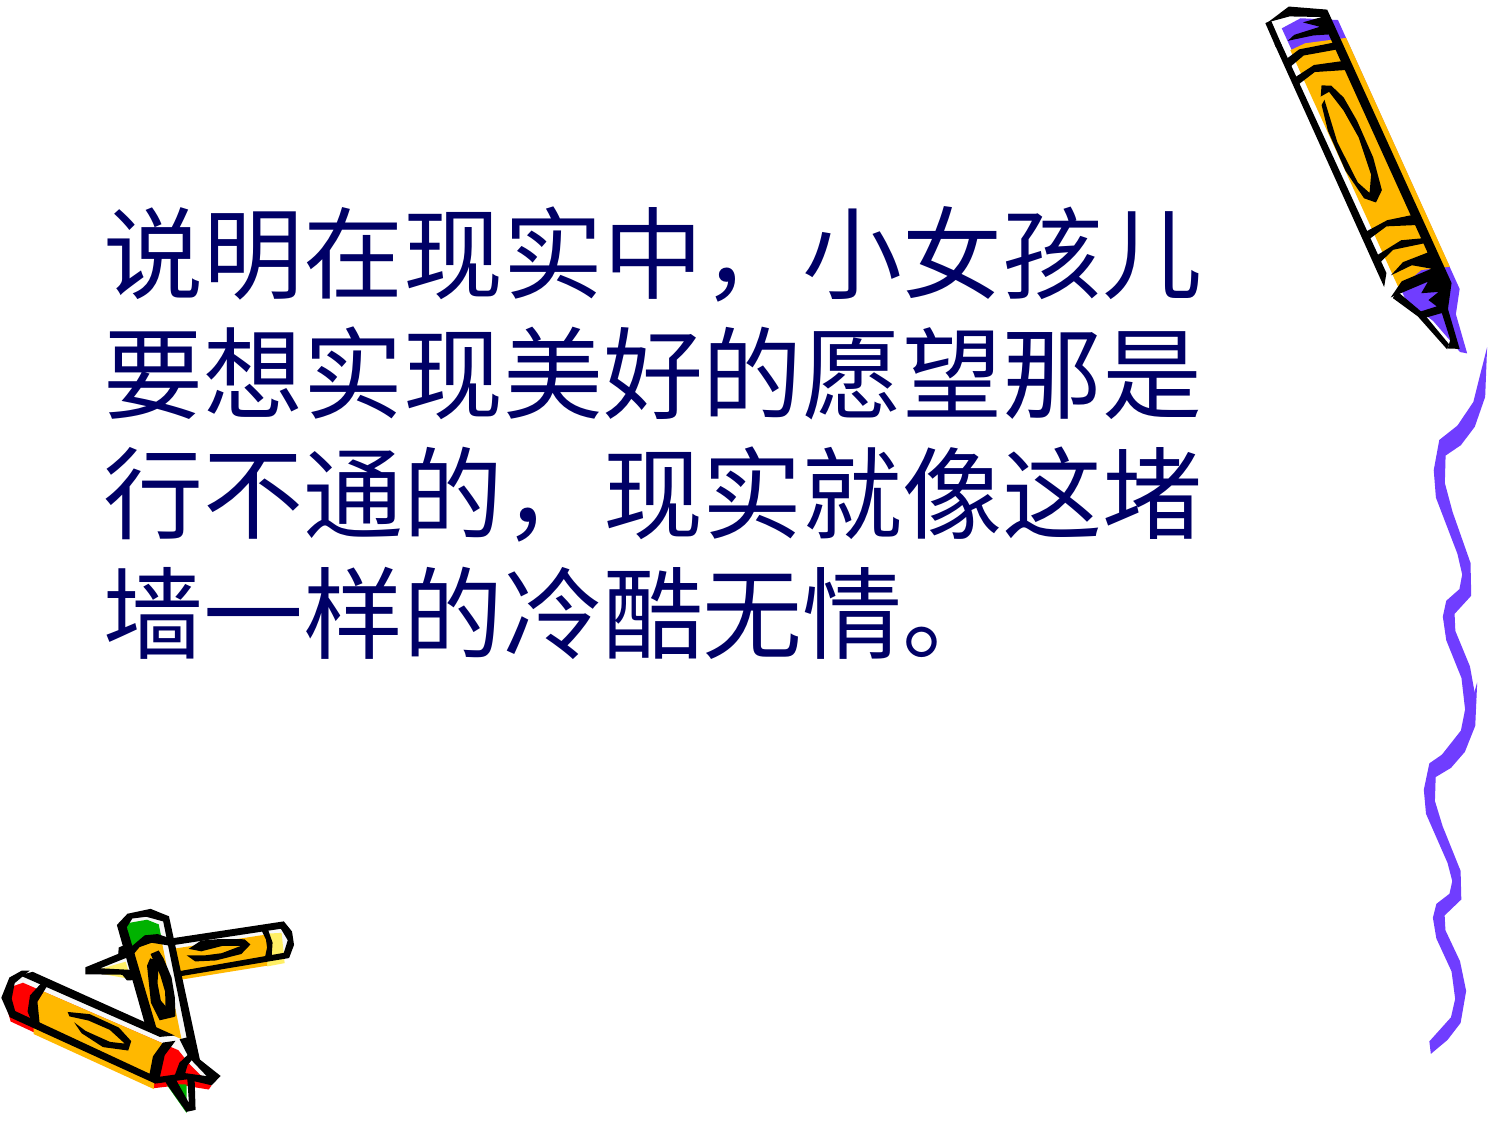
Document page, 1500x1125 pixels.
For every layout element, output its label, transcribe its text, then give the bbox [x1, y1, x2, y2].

text_box 说明在现实中，小女孩儿要想实现美好的愿望那是行不通的，现实就像这堵墙一样的冷酷无情。 [88, 184, 1306, 680]
